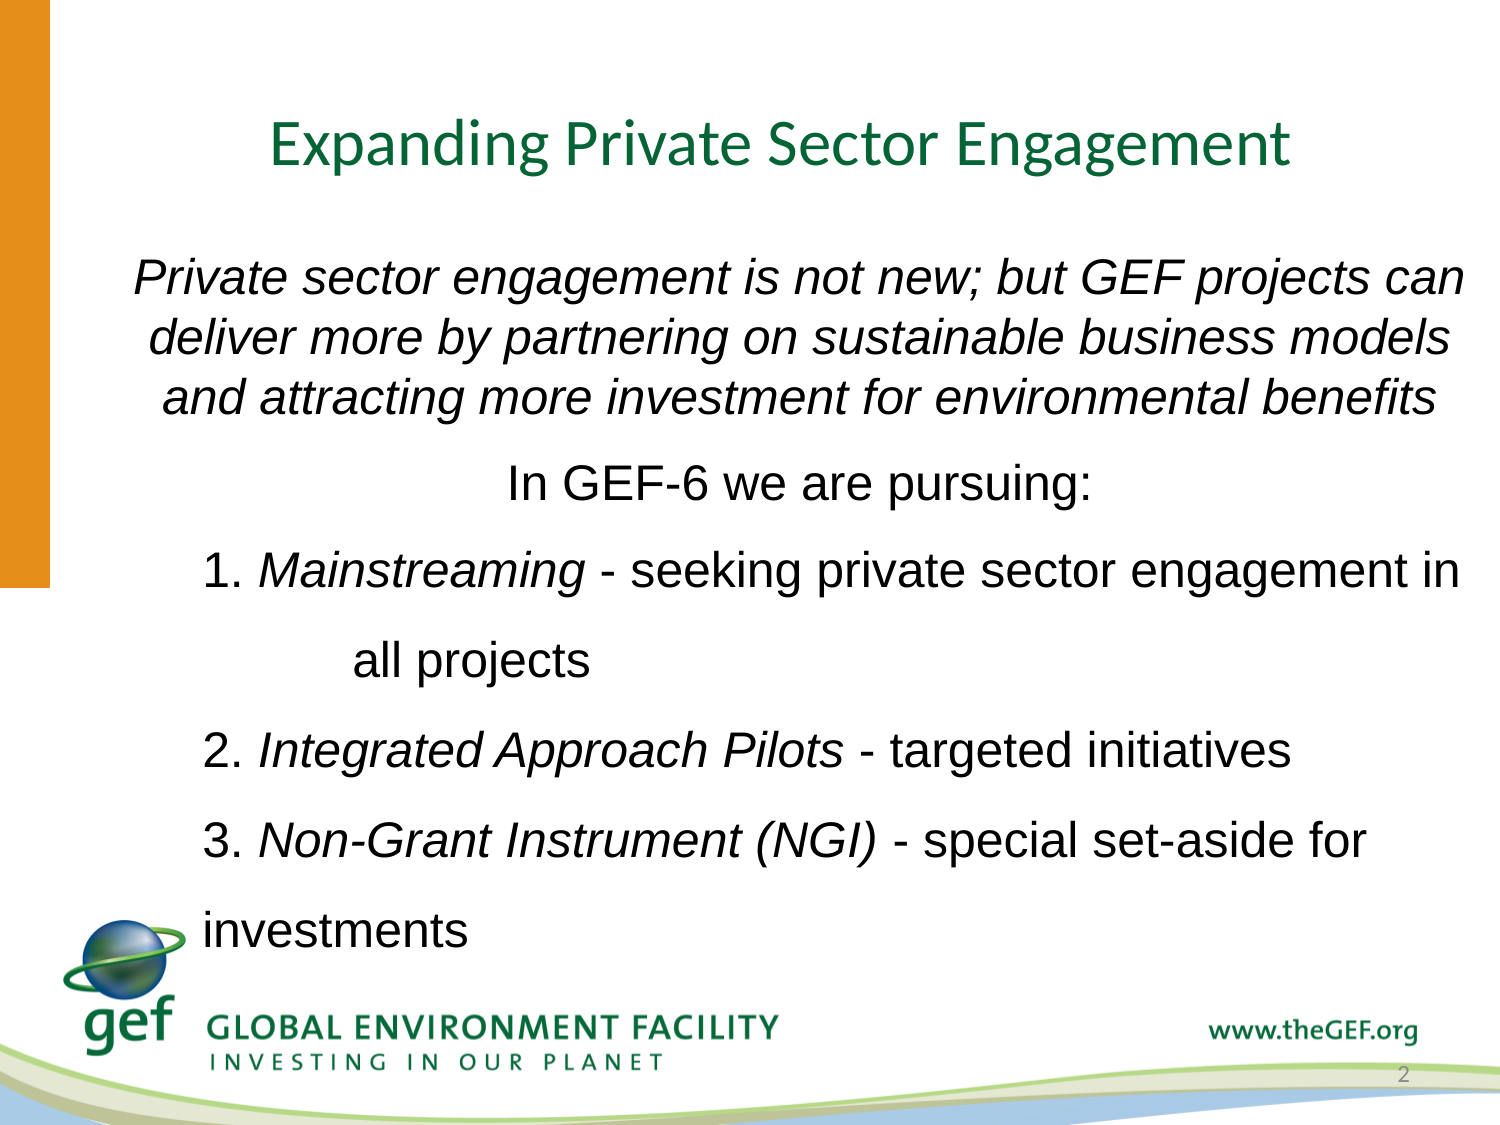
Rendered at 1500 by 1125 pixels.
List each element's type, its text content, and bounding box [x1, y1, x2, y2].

picture [0, 920, 1500, 1125]
picture [0, 0, 50, 588]
title Expanding Private Sector Engagement [137, 45, 1425, 233]
text_box 1. Mainstreaming - seeking private sector engagement in all projects 2. Integrated Approach Pilots - targeted initiatives 3. Non-Grant Instrument (NGI) - special set-aside for investments [112, 499, 1500, 1055]
list Private sector engagement is not new; but GEF projects can deliver more by partnering on sustainable business models and attracting more investment for environmental benefits In GEF-6 we are pursuing: [99, 237, 1500, 600]
slide_number 2 [1074, 1055, 1425, 1103]
